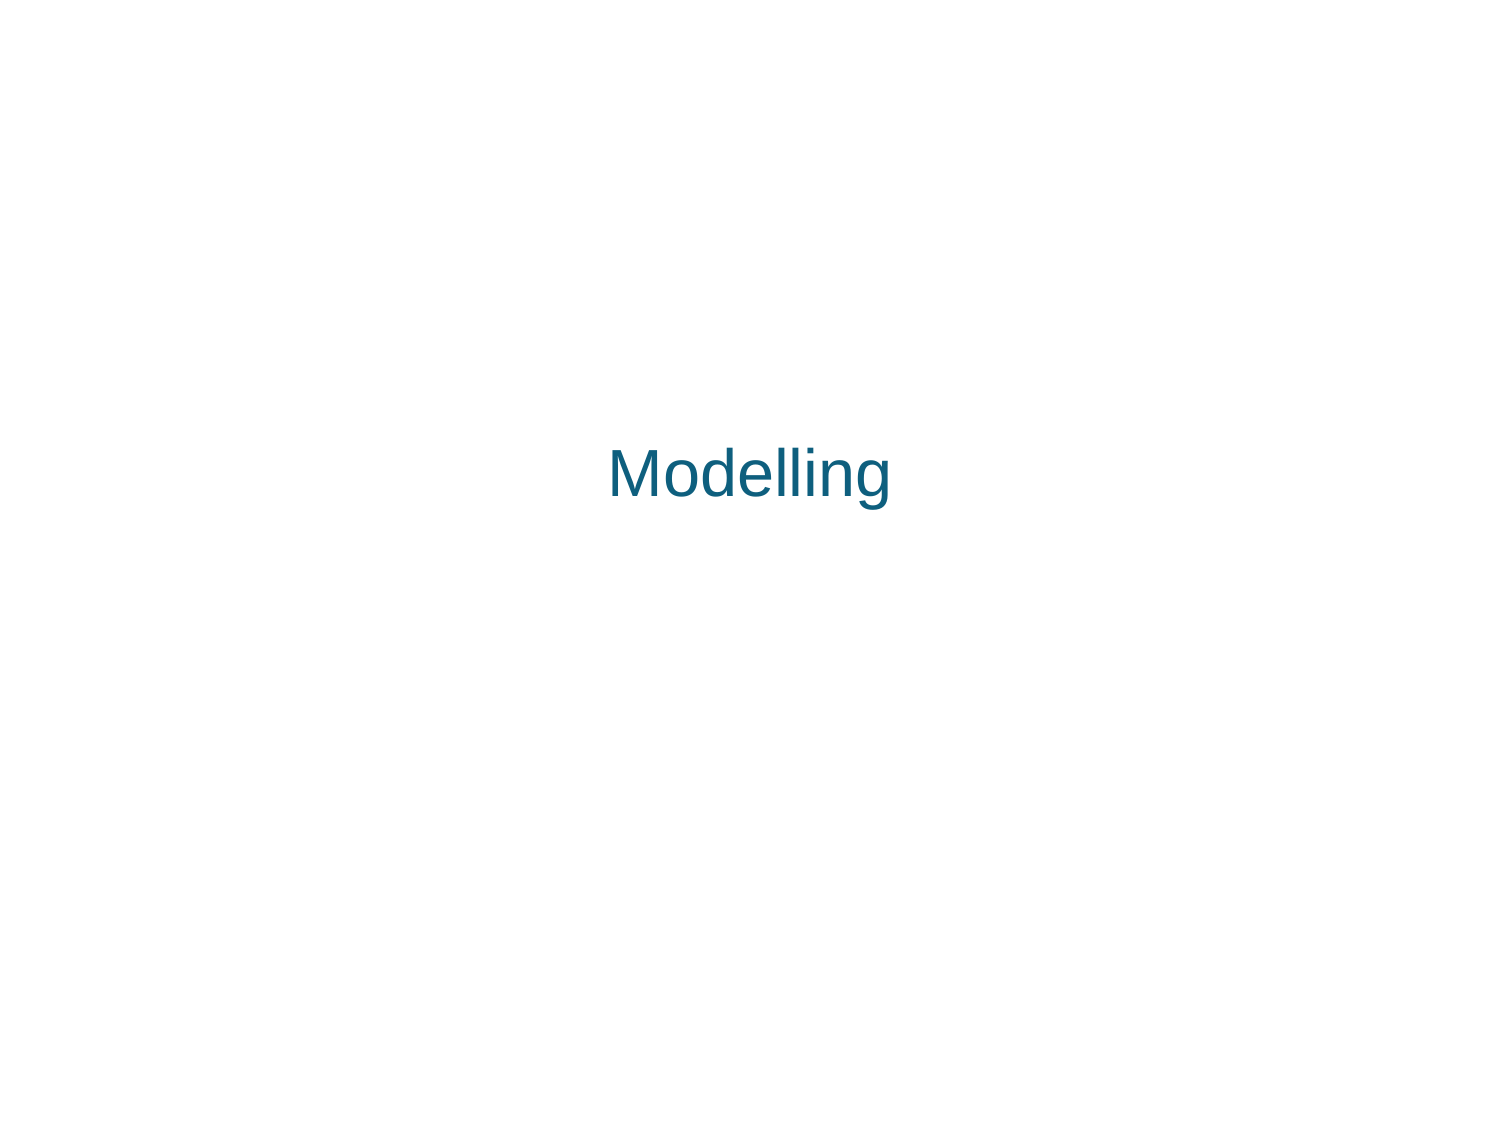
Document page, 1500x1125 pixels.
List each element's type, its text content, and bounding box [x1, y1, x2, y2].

title Modelling [112, 349, 1388, 591]
